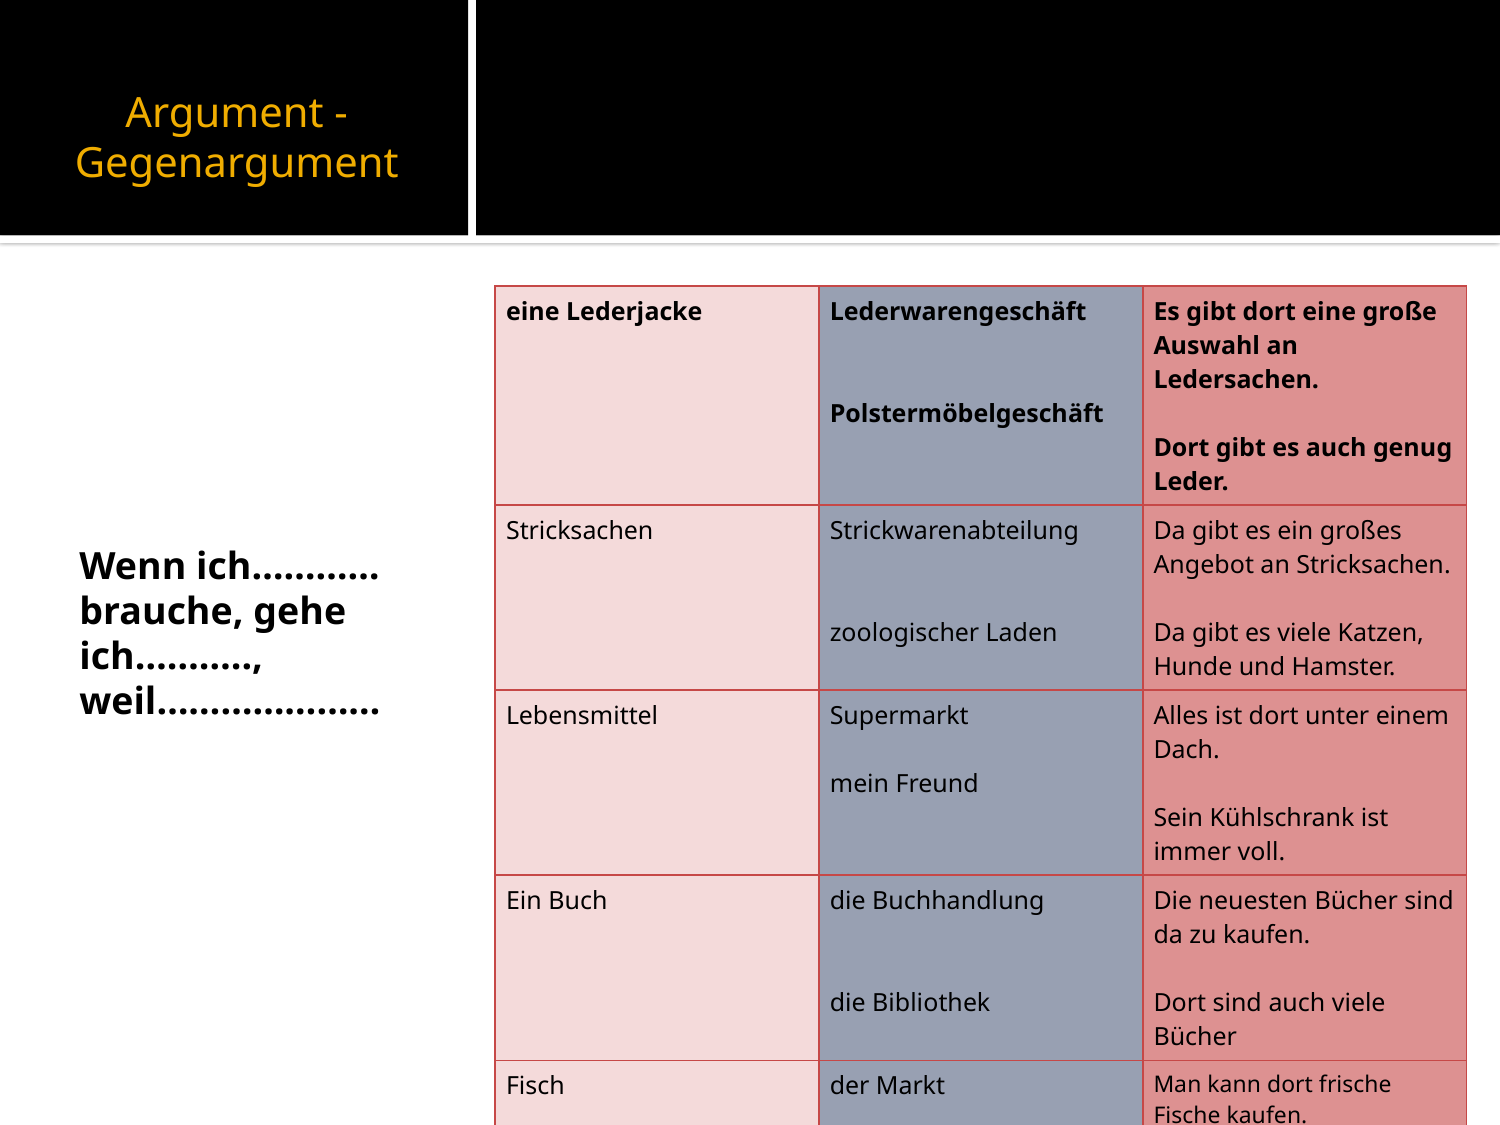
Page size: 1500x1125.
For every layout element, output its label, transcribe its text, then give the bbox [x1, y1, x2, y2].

table_cell Lebensmittel [496, 691, 818, 874]
table_cell der Markt angeln [820, 1061, 1142, 1125]
table_cell Fisch [496, 1061, 818, 1125]
table_cell Ein Buch [496, 876, 818, 1060]
table_cell Stricksachen [496, 506, 818, 689]
table_cell Supermarkt mein Freund [820, 691, 1142, 874]
table_header Lederwarengeschäft Polstermöbelgeschäft [820, 287, 1142, 504]
list Wenn ich…………brauche, gehe ich……….., weil………………… [70, 527, 418, 797]
table_cell Die neuesten Bücher sind da zu kaufen. Dort sind auch viele Bücher [1144, 876, 1466, 1060]
title Argument - Gegenargument [27, 24, 442, 186]
table_header Es gibt dort eine große Auswahl an Ledersachen. Dort gibt es auch genug Leder. [1144, 287, 1466, 504]
table_cell Man kann dort frische Fische kaufen. Du brauchst kein Geld nur Übung und Glück. [1144, 1061, 1466, 1125]
table_header eine Lederjacke [496, 287, 818, 504]
table_cell Strickwarenabteilung zoologischer Laden [820, 506, 1142, 689]
table_cell Da gibt es ein großes Angebot an Stricksachen. Da gibt es viele Katzen, Hunde und Hamster. [1144, 506, 1466, 689]
table_cell Alles ist dort unter einem Dach. Sein Kühlschrank ist immer voll. [1144, 691, 1466, 874]
table_cell die Buchhandlung die Bibliothek [820, 876, 1142, 1060]
